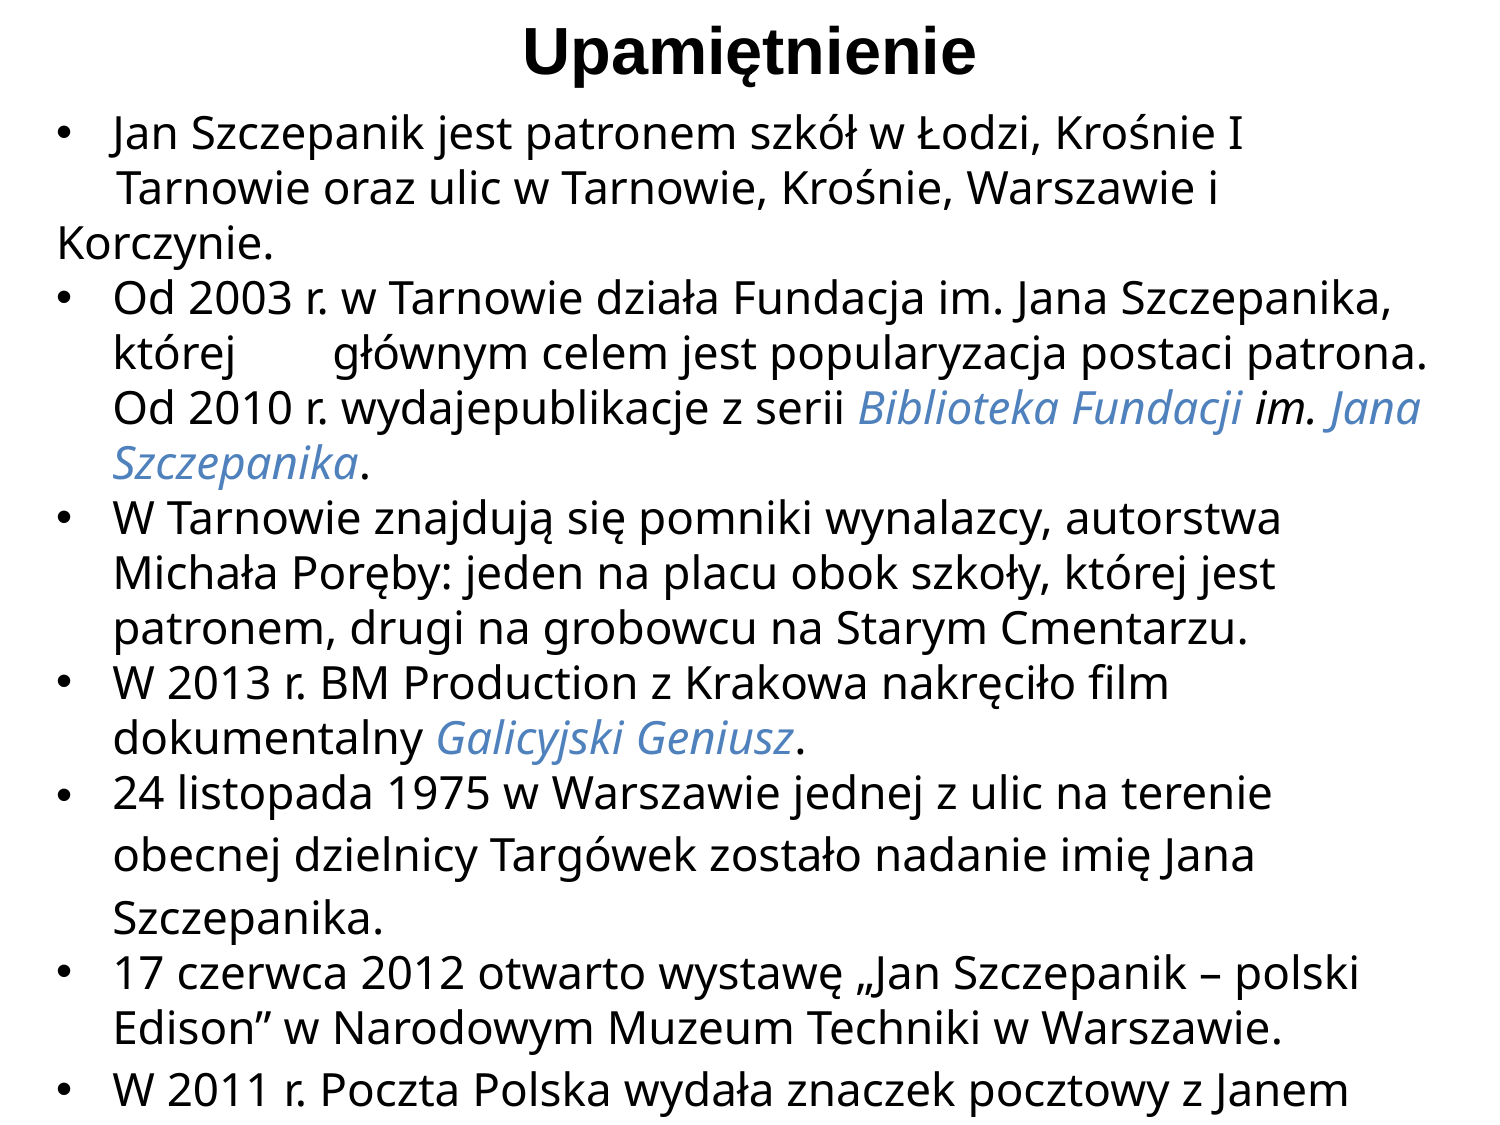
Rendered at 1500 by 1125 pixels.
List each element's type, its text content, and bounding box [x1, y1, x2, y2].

text_box Upamiętnienie [0, 0, 1500, 96]
text_box Jan Szczepanik jest patronem szkół w Łodzi, Krośnie I Tarnowie oraz ulic w Tarnowie, Krośnie, Warszawie i Korczynie. Od 2003 r. w Tarnowie działa Fundacja im. Jana Szczepanika, której głównym celem jest popularyzacja postaci patrona. Od 2010 r. wydajepublikacje z serii Biblioteka Fundacji im. Jana Szczepanika. W Tarnowie znajdują się pomniki wynalazcy, autorstwa Michała Poręby: jeden na placu obok szkoły, której jest patronem, drugi na grobowcu na Starym Cmentarzu. W 2013 r. BM Production z Krakowa nakręciło film dokumentalny Galicyjski Geniusz. 24 listopada 1975 w Warszawie jednej z ulic na terenie obecnej dzielnicy Targówek zostało nadanie imię Jana Szczepanika. 17 czerwca 2012 otwarto wystawę „Jan Szczepanik – polski Edison” w Narodowym Muzeum Techniki w Warszawie. W 2011 r. Poczta Polska wydała znaczek pocztowy z Janem Szczepanikiem oraz modelem kamery filmowej. Telewizja Polska wyprodukowała serial dokumentalny Geniusze i marzyciele – Szczepanik był bohaterem szóstego odcinka. [41, 96, 1459, 1125]
